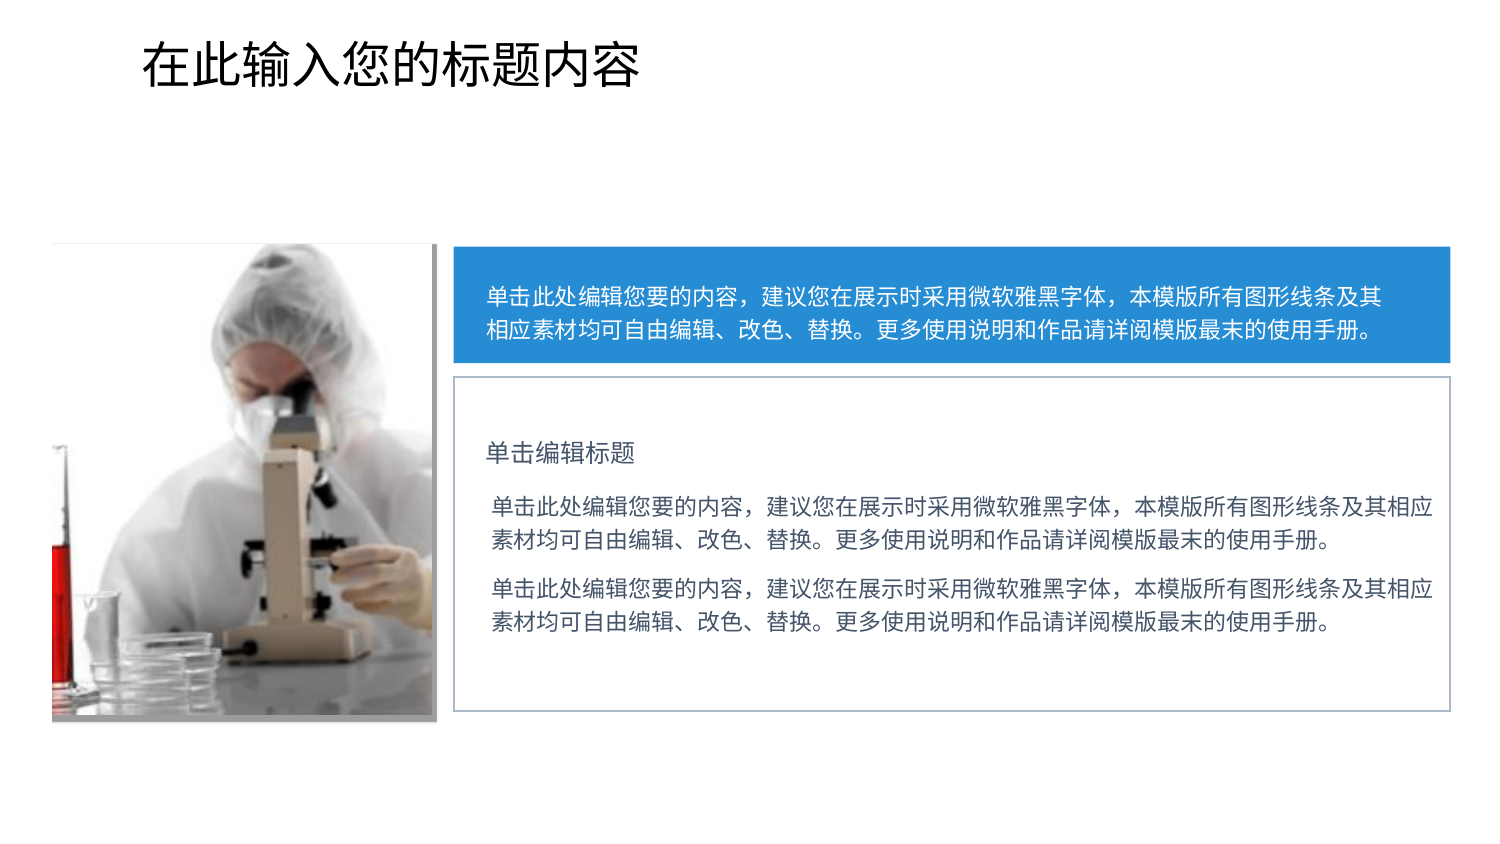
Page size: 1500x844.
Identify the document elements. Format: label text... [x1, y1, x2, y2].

text_box [453, 246, 1451, 364]
text_box 单击此处编辑您要的内容，建议您在展示时采用微软雅黑字体，本模版所有图形线条及其相应素材均可自由编辑、改色、替换。更多使用说明和作品请详阅模版最末的使用手册。 [491, 569, 1436, 635]
text_box 单击此处编辑您要的内容，建议您在展示时采用微软雅黑字体，本模版所有图形线条及其相应素材均可自由编辑、改色、替换。更多使用说明和作品请详阅模版最末的使用手册。 [485, 277, 1400, 343]
text_box 单击此处编辑您要的内容，建议您在展示时采用微软雅黑字体，本模版所有图形线条及其相应素材均可自由编辑、改色、替换。更多使用说明和作品请详阅模版最末的使用手册。 [491, 487, 1436, 553]
picture [52, 241, 432, 715]
text_box 单击编辑标题 [475, 437, 646, 468]
text_box [453, 376, 1451, 711]
text_box 在此输入您的标题内容 [125, 26, 740, 102]
